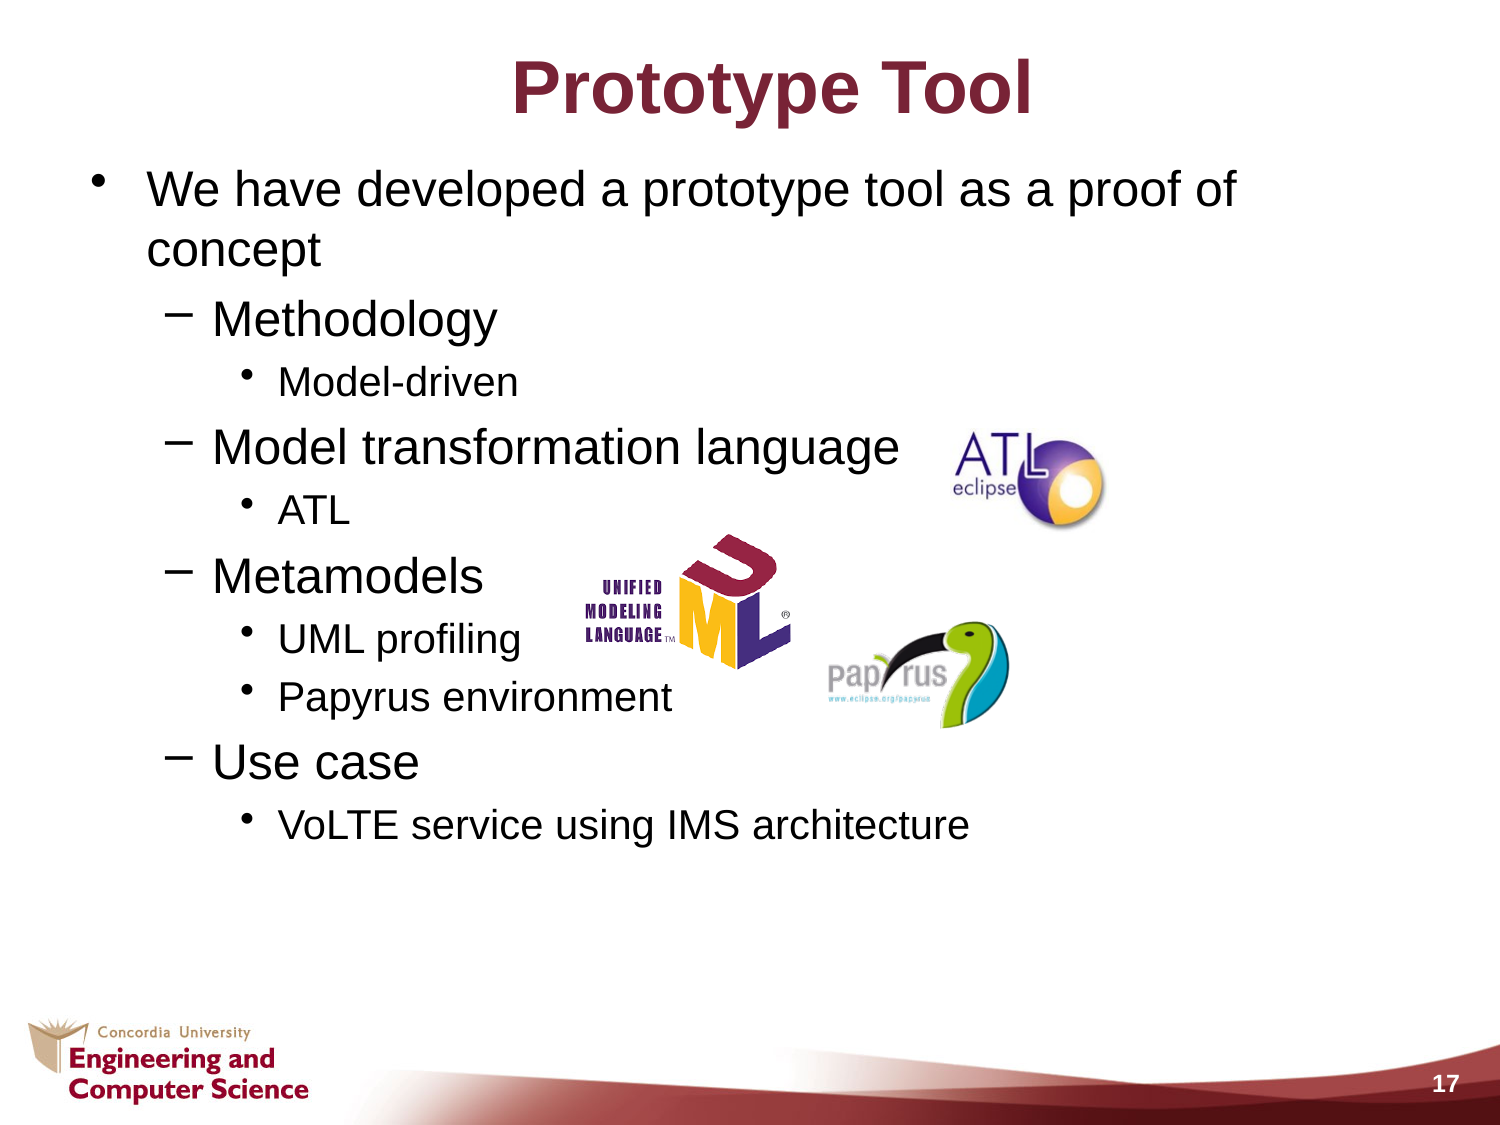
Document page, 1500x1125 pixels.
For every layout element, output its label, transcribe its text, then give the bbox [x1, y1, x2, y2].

picture [0, 0, 1500, 1125]
list We have developed a prototype tool as a proof of concept Methodology Model-driven Model transformation language ATL Metamodels UML profiling Papyrus environment Use case VoLTE service using IMS architecture [74, 148, 1426, 960]
slide_number 17 [1387, 1052, 1475, 1113]
title Prototype Tool [135, 30, 1411, 148]
